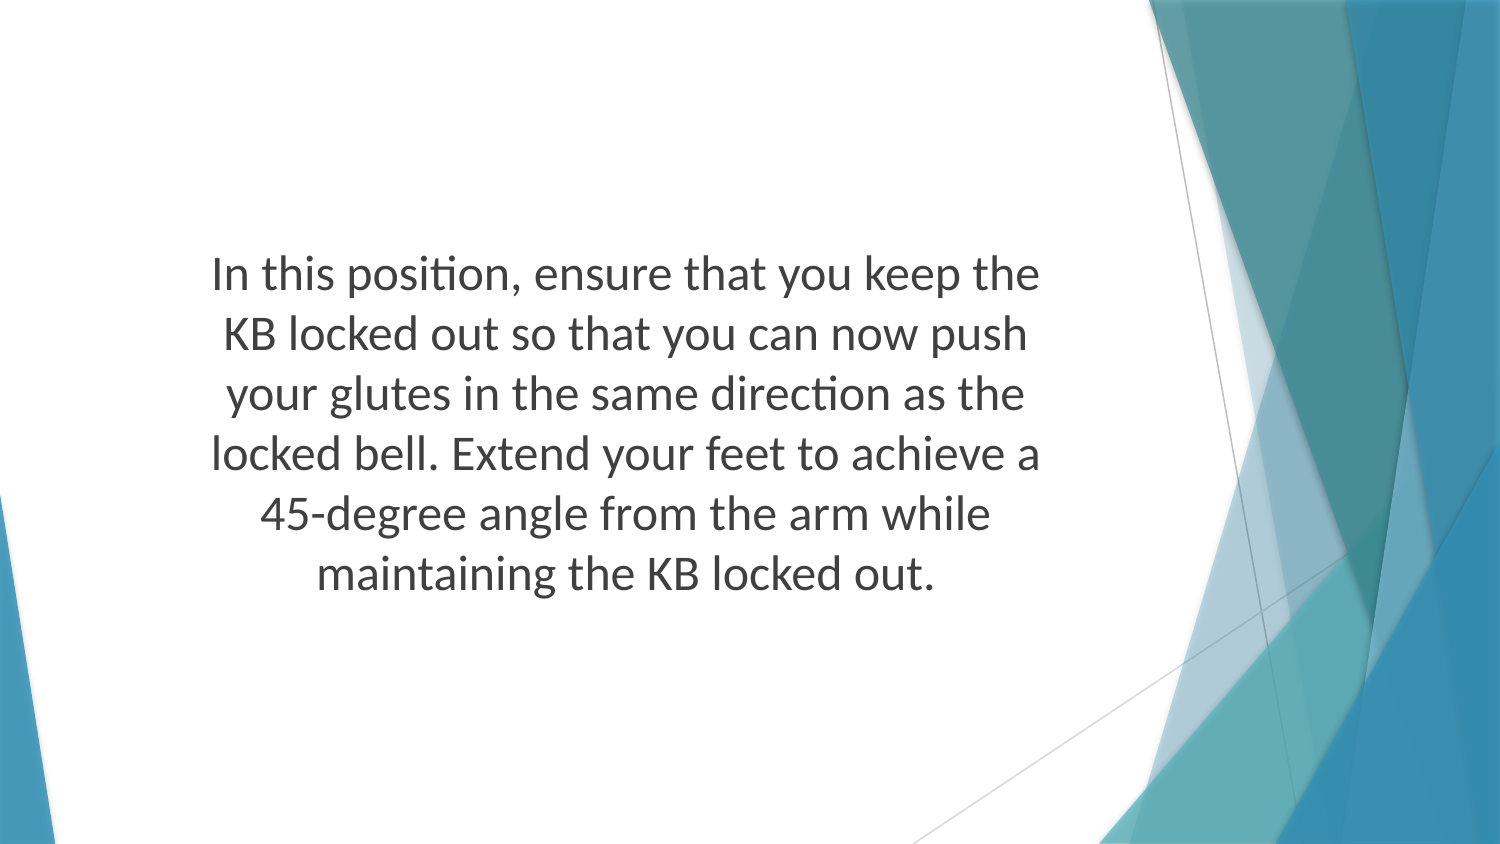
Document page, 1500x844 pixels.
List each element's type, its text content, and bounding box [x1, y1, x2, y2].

list In this position, ensure that you keep the KB locked out so that you can now push your glutes in the same direction as the locked bell. Extend your feet to achieve a 45-degree angle from the arm while maintaining the KB locked out. [183, 232, 1069, 647]
